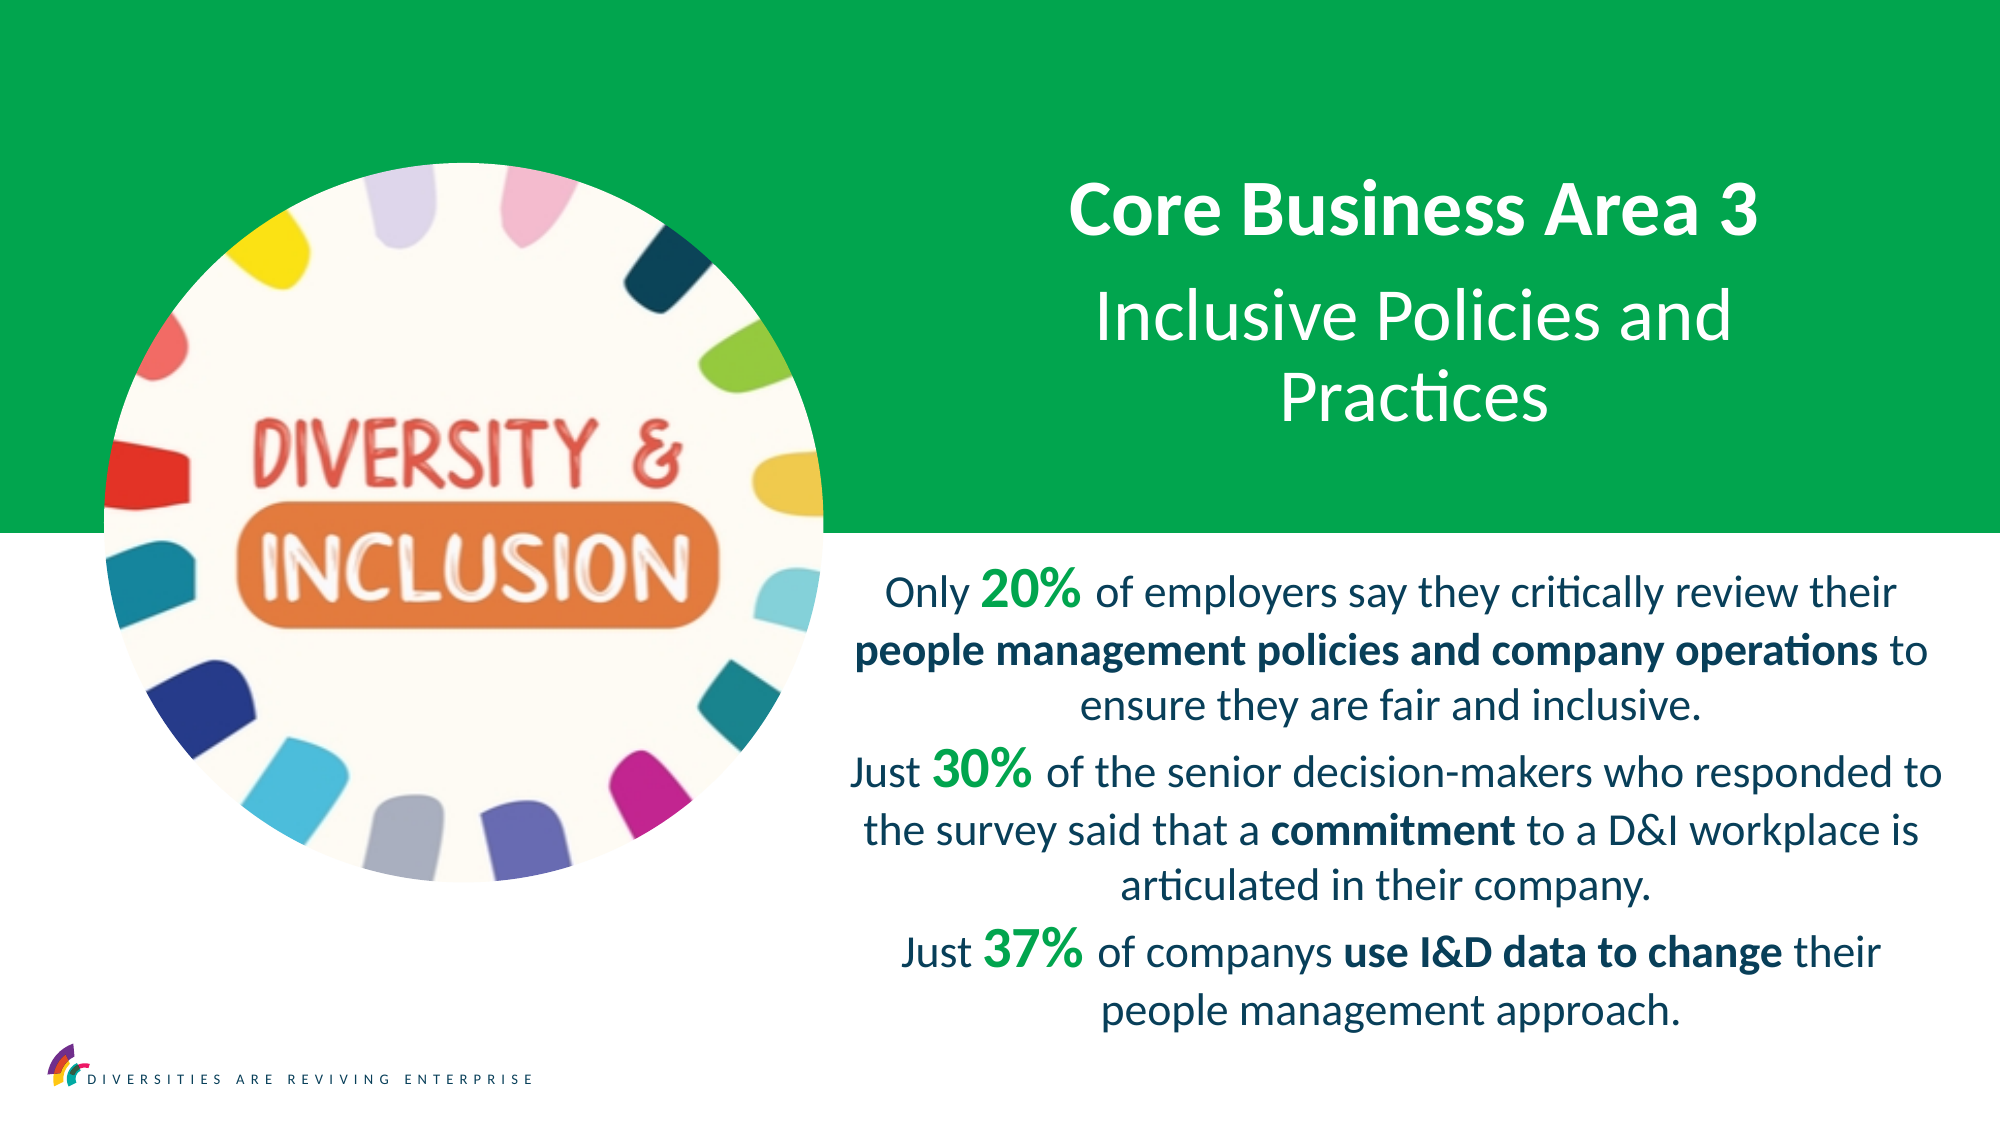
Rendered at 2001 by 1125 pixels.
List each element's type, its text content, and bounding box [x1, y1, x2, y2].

list Core Business Area 3 [999, 131, 1830, 268]
picture [103, 162, 824, 883]
list Inclusive Policies and Practices [999, 268, 1830, 334]
text_box Only 20% of employers say they critically review their people management policies and company operations to ensure they are fair and inclusive. Just 30% of the senior decision-makers who responded to the survey said that a commitment to a D&I workplace is articulated in their company. Just 37% of companys use I&D data to change their people management approach. [823, 542, 1960, 1097]
